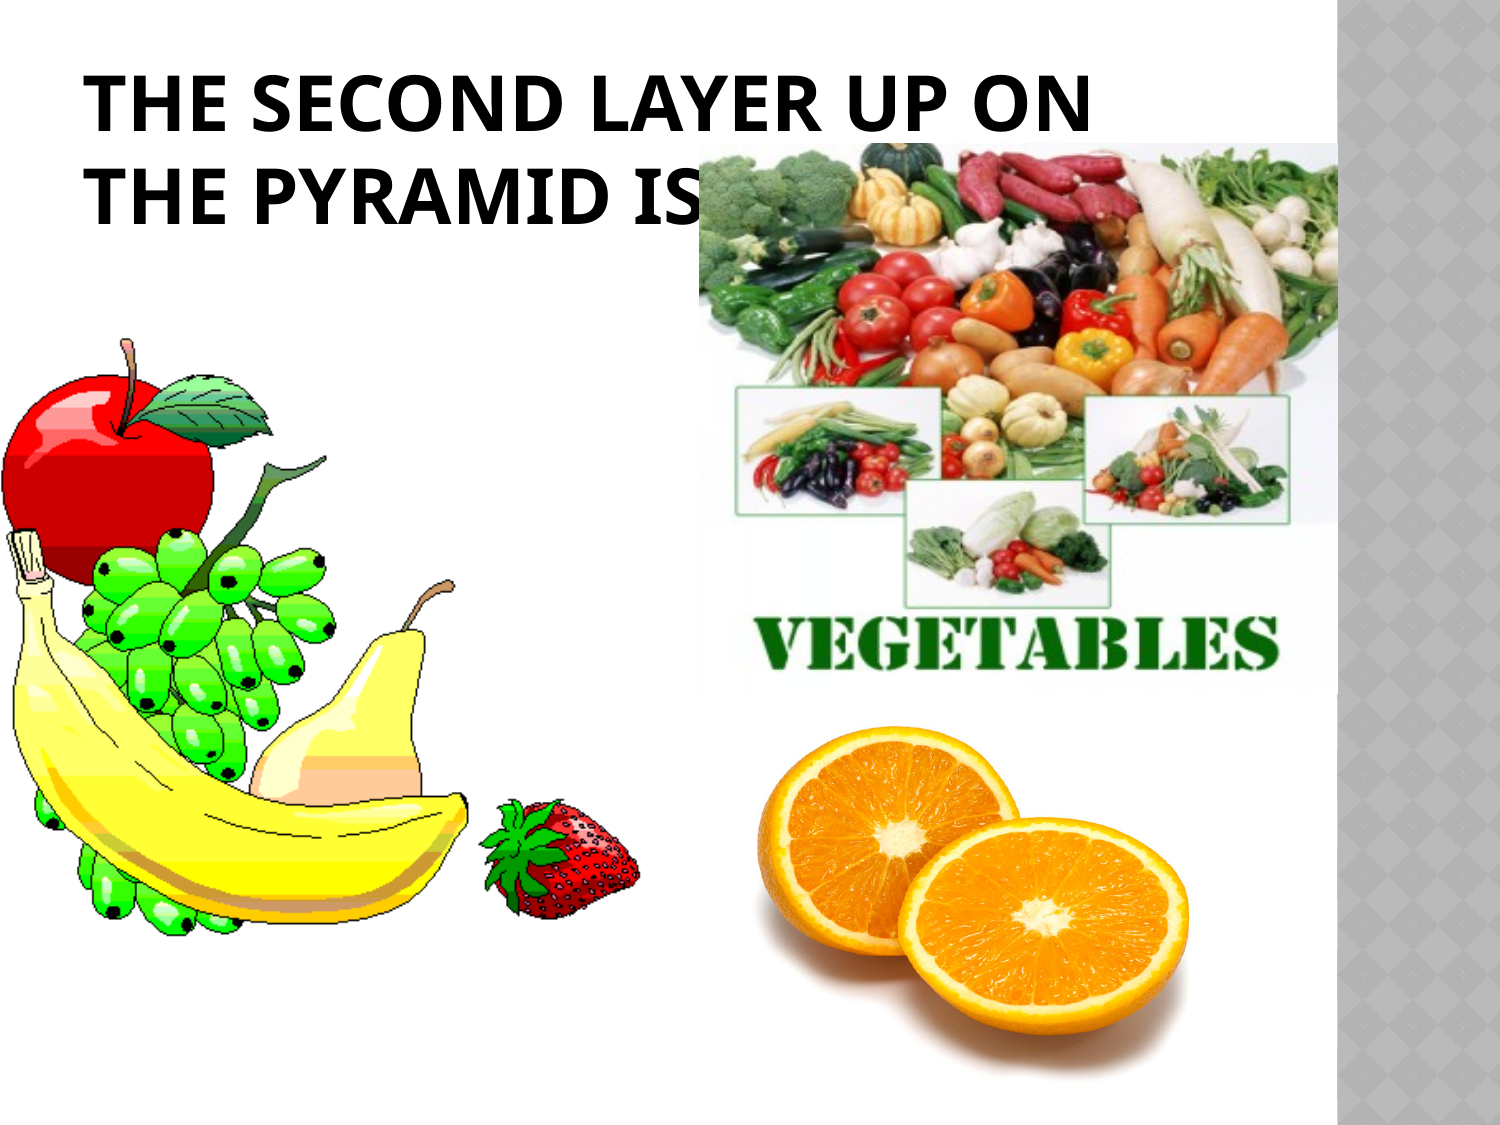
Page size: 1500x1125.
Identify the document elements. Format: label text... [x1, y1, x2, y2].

picture [749, 724, 1201, 1087]
picture [699, 143, 1338, 695]
title The second layer up on the pyramid is…………. [75, 52, 1263, 240]
picture [0, 336, 642, 938]
